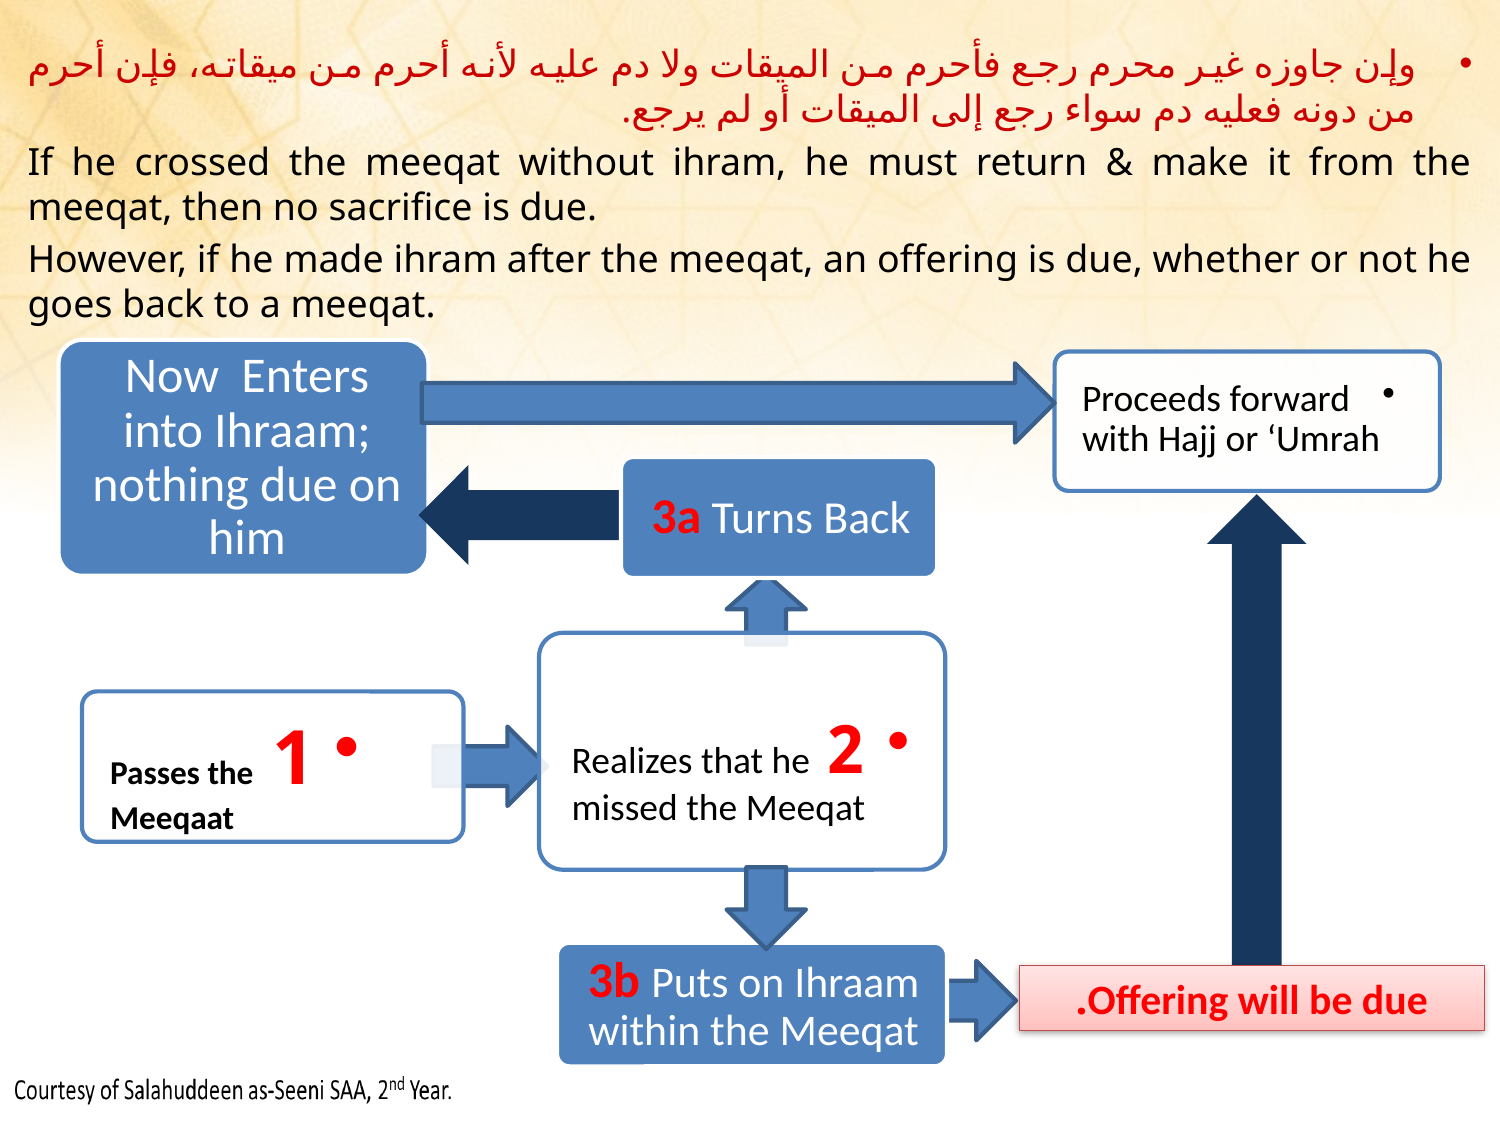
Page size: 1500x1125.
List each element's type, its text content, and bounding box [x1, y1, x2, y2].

list وإن جاوزه غير محرم رجع فأحرم من الميقات ولا دم عليه لأنه أحرم من ميقاته، فإن أحرم من دونه فعليه دم سواء رجع إلى الميقات أو لم يرجع. If he crossed the meeqat without ihram, he must return & make it from the meeqat, then no sacrifice is due. However, if he made ihram after the meeqat, an offering is due, whether or not he goes back to a meeqat. [12, 32, 1488, 303]
picture [0, 1062, 466, 1125]
picture [0, 0, 1500, 304]
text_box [0, 304, 1500, 1114]
